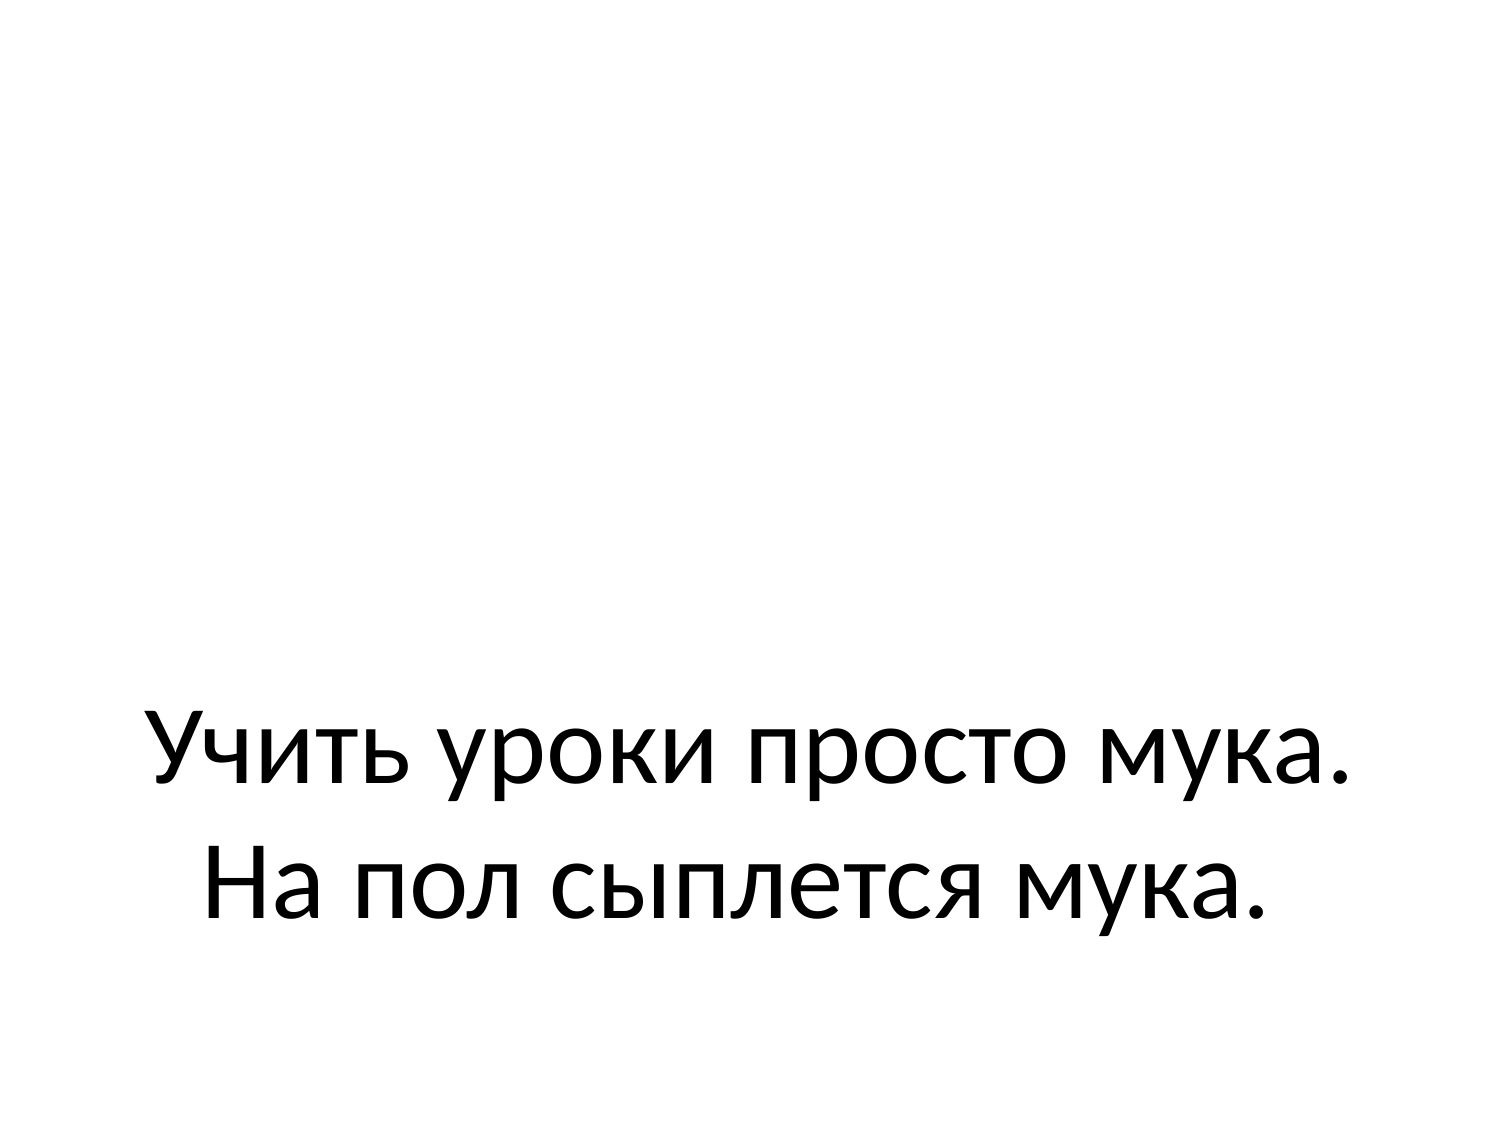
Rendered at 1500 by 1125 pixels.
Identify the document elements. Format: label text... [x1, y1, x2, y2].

title Учить уроки просто мука. На пол сыплется мука. [75, 712, 1425, 900]
